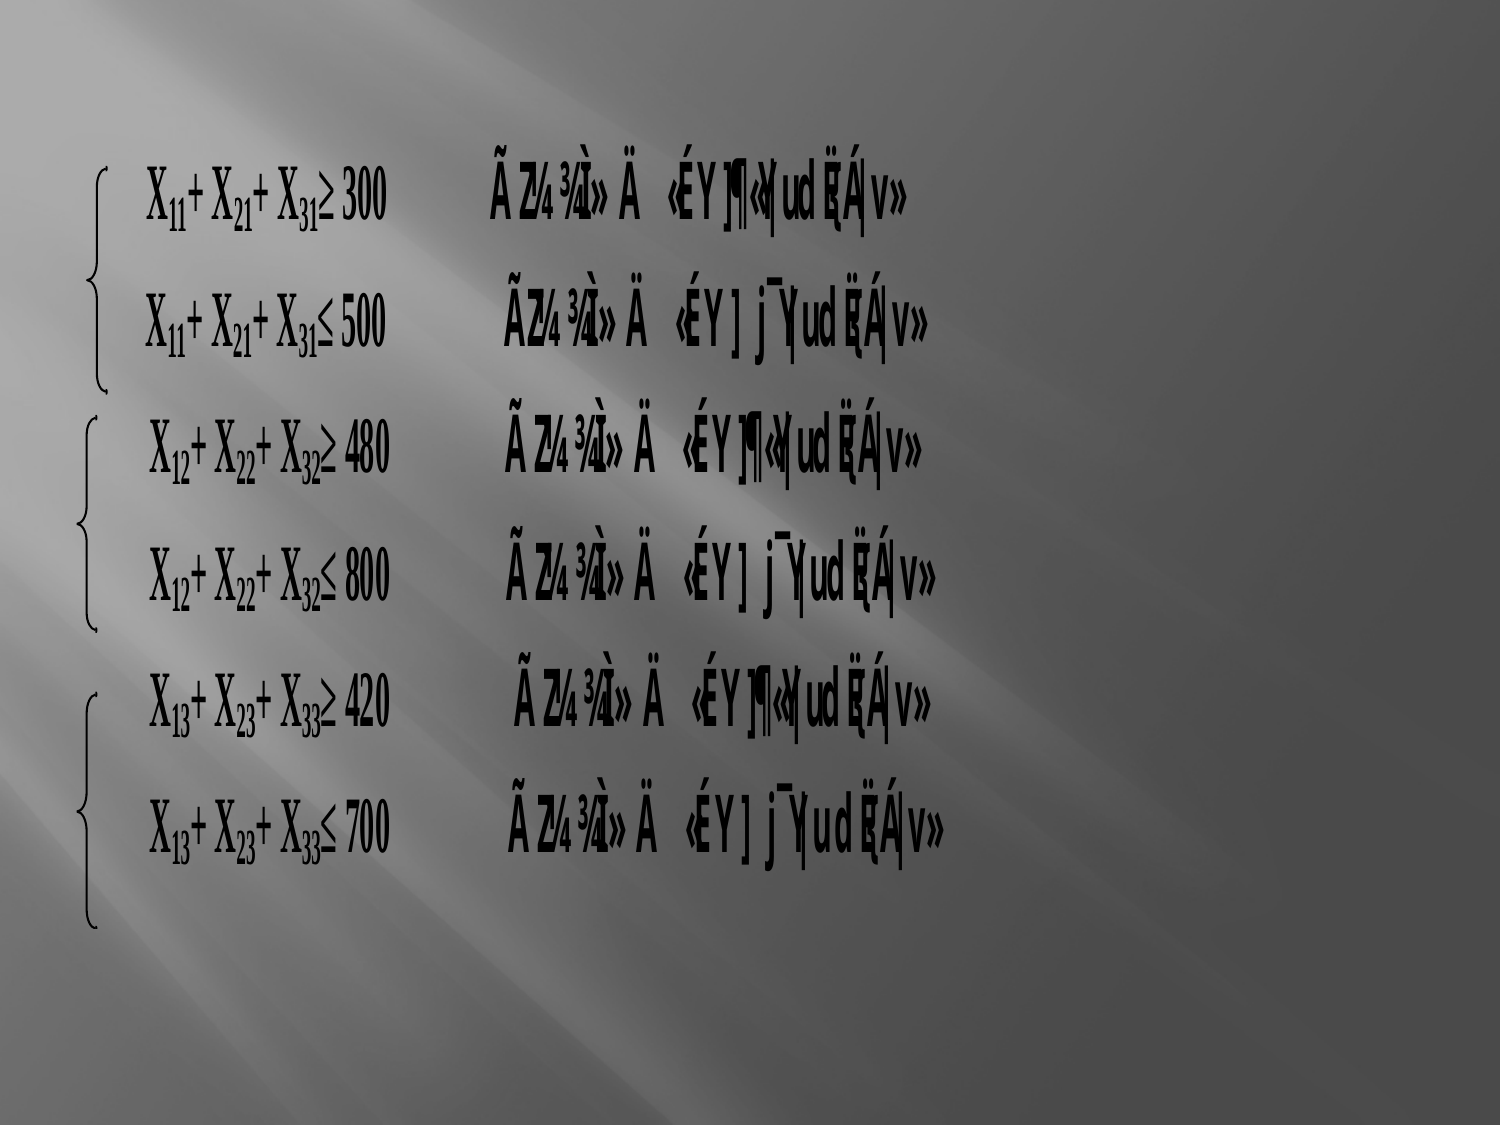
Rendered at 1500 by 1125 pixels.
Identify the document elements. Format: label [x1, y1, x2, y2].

picture [76, 136, 1337, 929]
